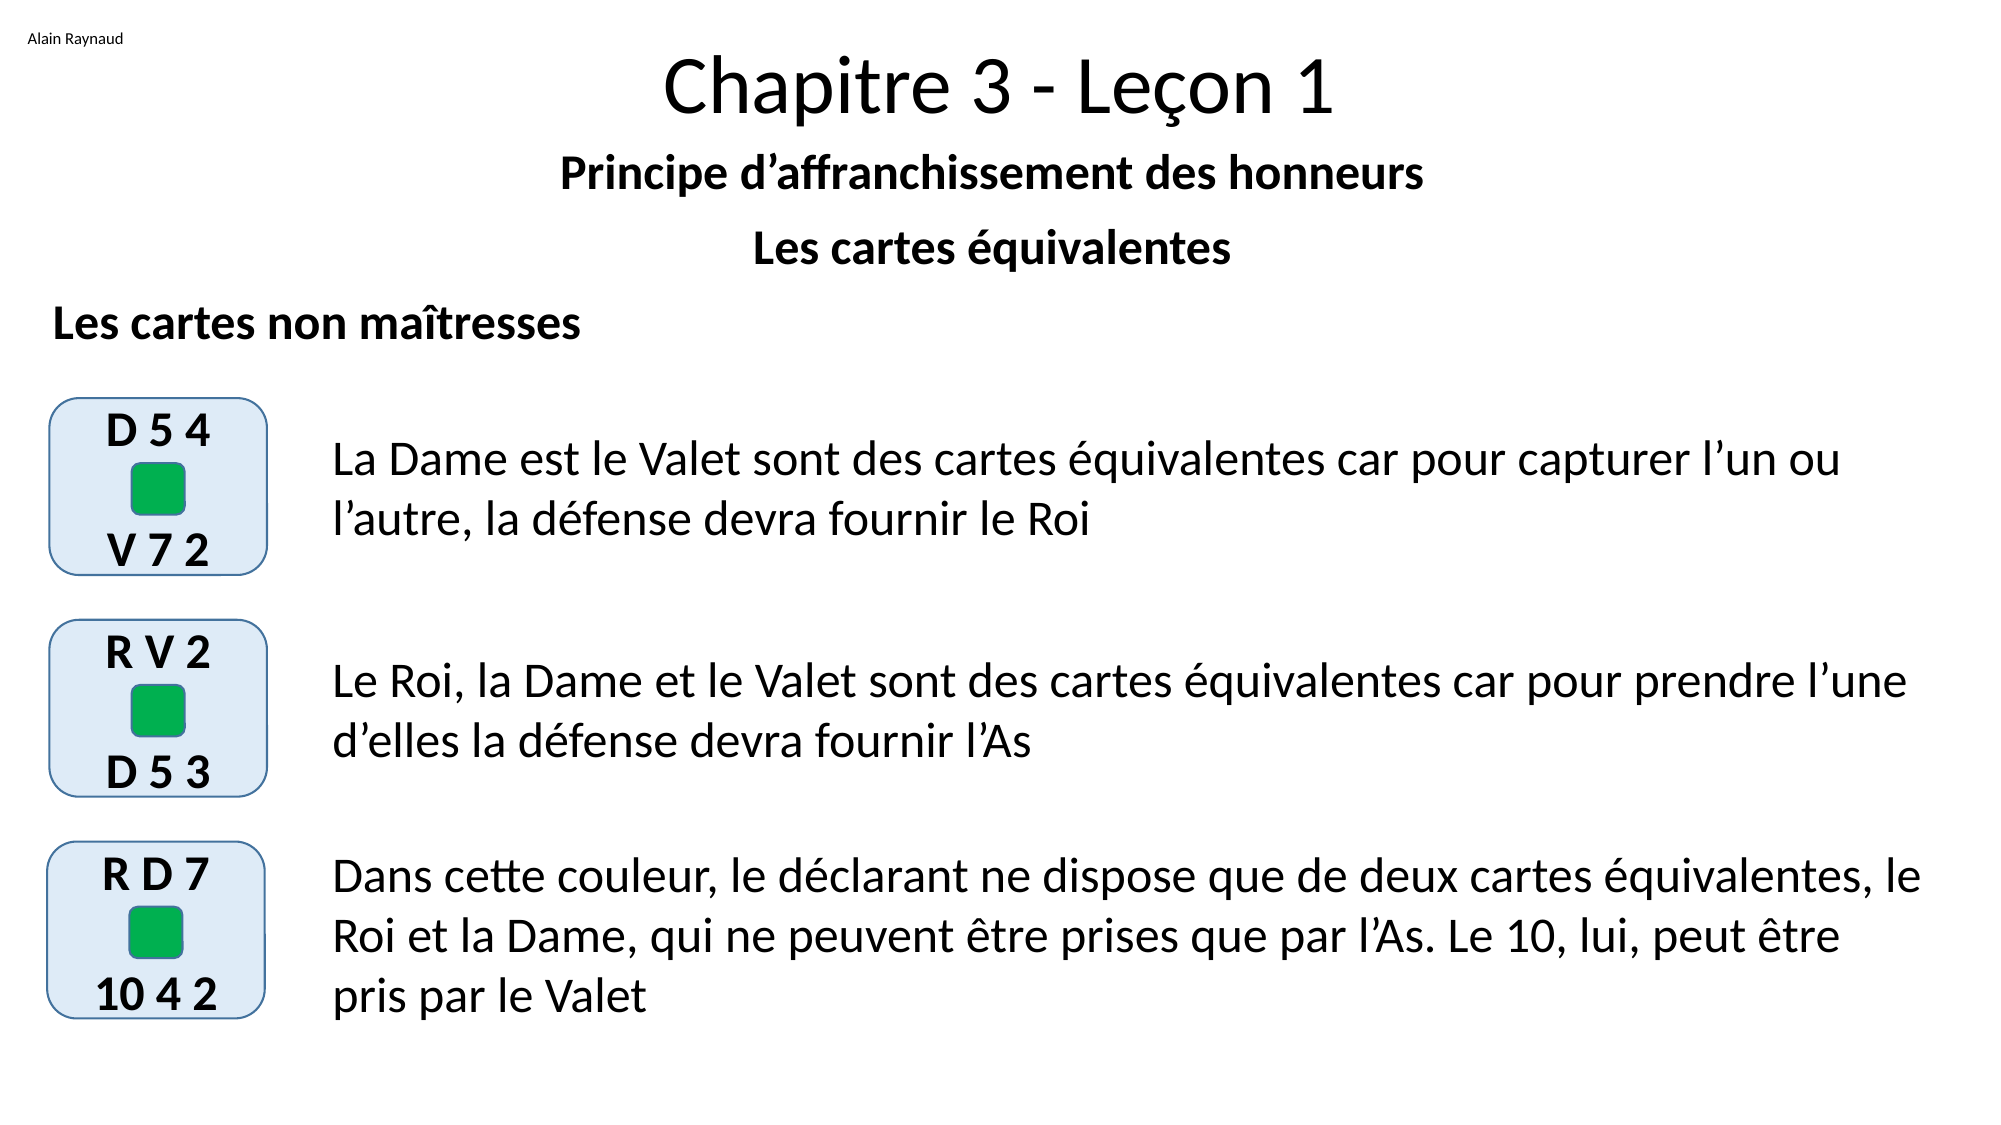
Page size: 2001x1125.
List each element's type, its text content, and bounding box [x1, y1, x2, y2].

subtitle Principe d’affranchissement des honneurs Les cartes équivalentes Les cartes non maîtresses [37, 139, 1948, 1088]
text_box Alain Raynaud [12, 20, 147, 56]
text_box Dans cette couleur, le déclarant ne dispose que de deux cartes équivalentes, le Roi et la Dame, qui ne peuvent être prises que par l’As. Le 10, lui, peut être pris par le Valet [317, 835, 1938, 1030]
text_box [47, 841, 265, 1019]
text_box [49, 619, 267, 797]
text_box Chapitre 3 - Leçon 1 [249, 38, 1750, 140]
text_box La Dame est le Valet sont des cartes équivalentes car pour capturer l’un ou l’autre, la défense devra fournir le Roi [317, 418, 1938, 554]
text_box Le Roi, la Dame et le Valet sont des cartes équivalentes car pour prendre l’une d’elles la défense devra fournir l’As [317, 640, 1938, 775]
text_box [49, 398, 267, 575]
